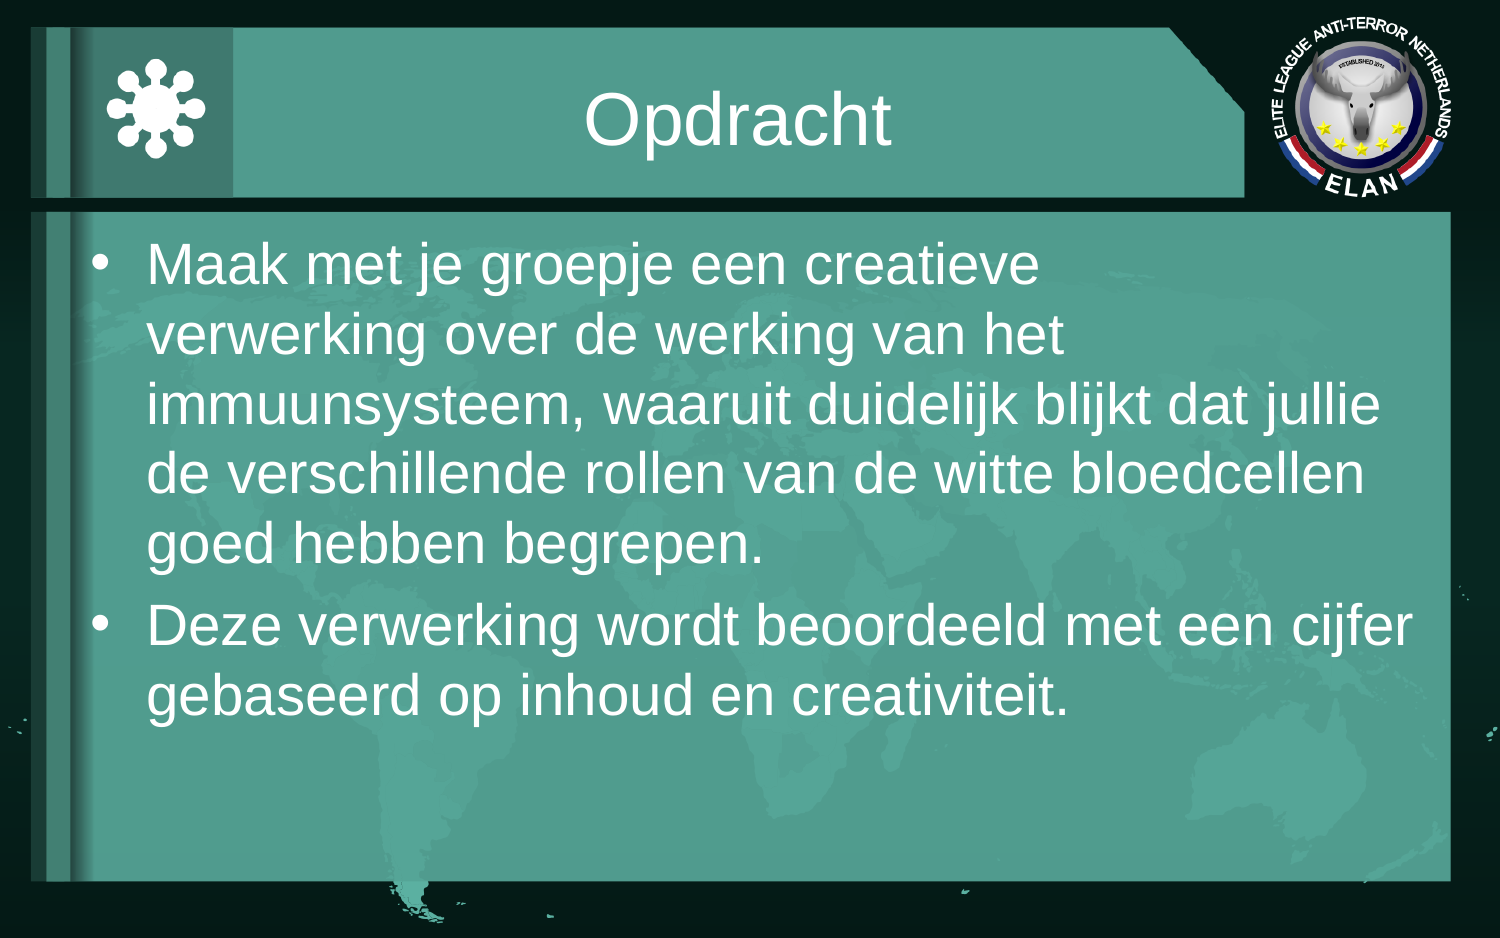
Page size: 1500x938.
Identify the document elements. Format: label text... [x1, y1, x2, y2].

list Maak met je groepje een creatieve verwerking over de werking van het immuunsysteem, waaruit duidelijk blijkt dat jullie de verschillende rollen van de witte bloedcellen goed hebben begrepen. Deze verwerking wordt beoordeeld met een cijfer gebaseerd op inhoud en creativiteit. [75, 218, 1447, 838]
picture [0, 0, 1500, 938]
title Opdracht [230, 37, 1247, 194]
